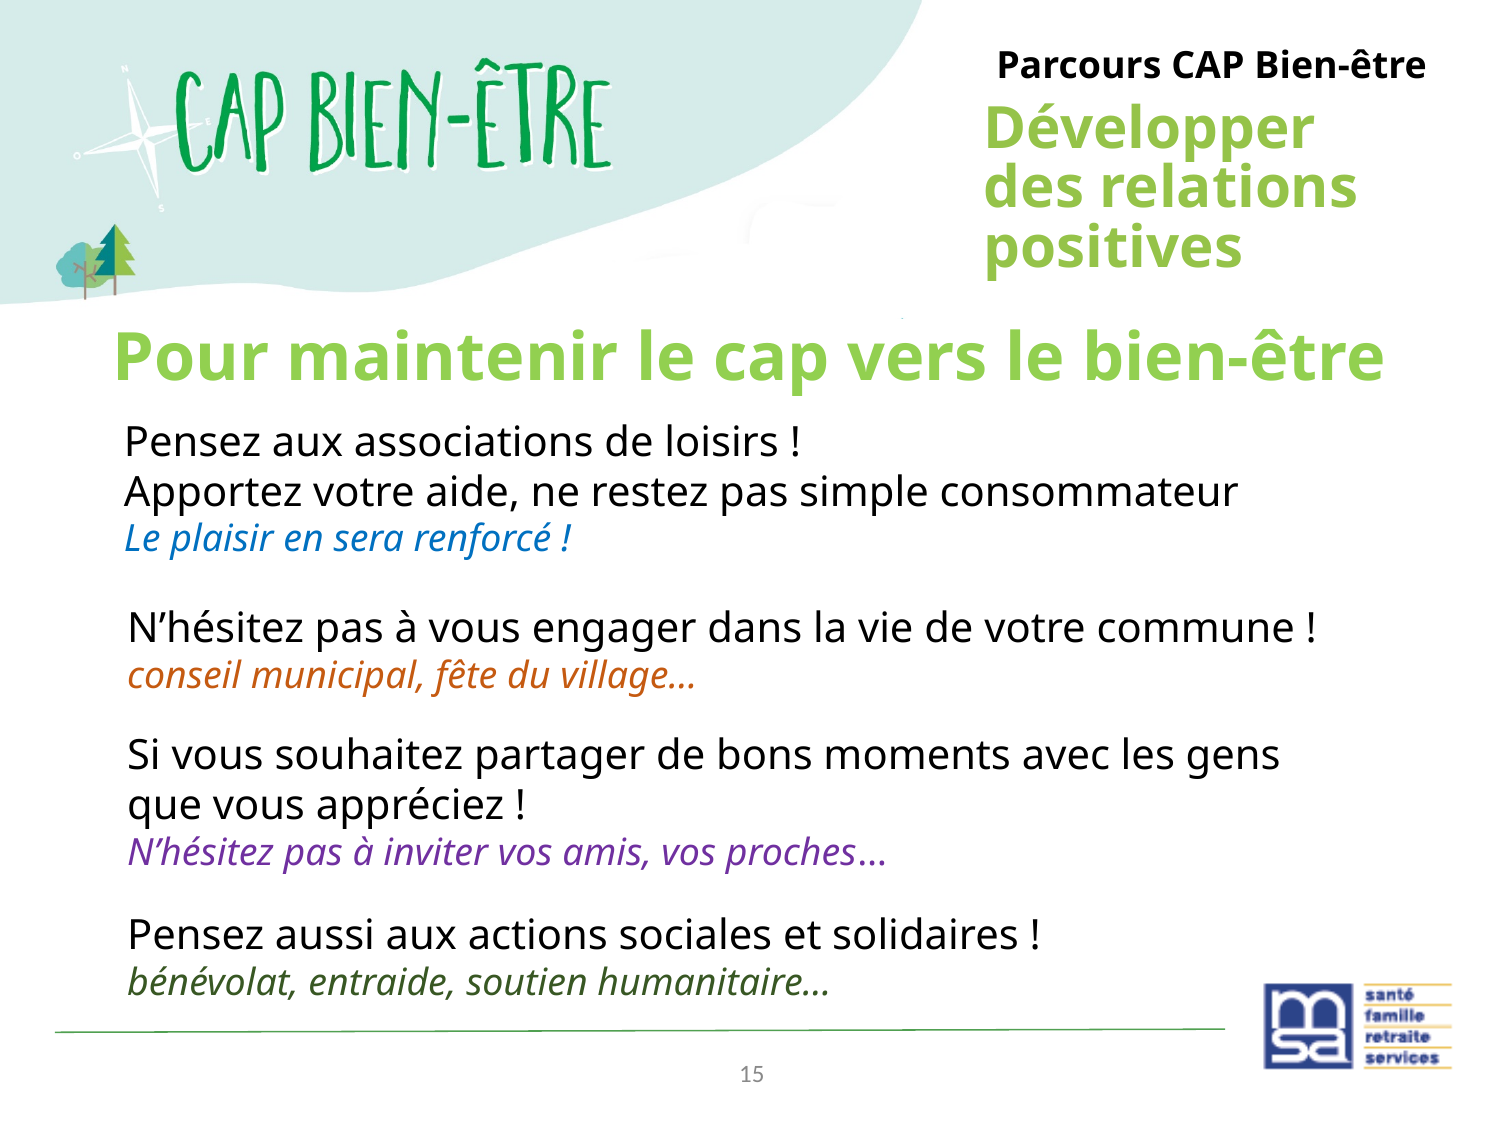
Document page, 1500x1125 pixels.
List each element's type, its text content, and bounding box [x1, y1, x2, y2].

text_box Si vous souhaitez partager de bons moments avec les gens que vous appréciez ! N’hésitez pas à inviter vos amis, vos proches… [112, 720, 1500, 881]
slide_number – 15 [560, 1027, 1245, 1042]
text_box 15 [54, 1042, 1245, 1103]
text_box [54, 1028, 1226, 1033]
text_box Pour maintenir le cap vers le bien-être [0, 311, 1500, 409]
picture [1250, 929, 1476, 1125]
text_box Pensez aussi aux actions sociales et solidaires ! bénévolat, entraide, soutien humanitaire… [112, 900, 1500, 1029]
text_box Pensez aux associations de loisirs ! Apportez votre aide, ne restez pas simple consommateur Le plaisir en sera renforcé ! [123, 414, 1500, 575]
text_box Développer des relations positives [945, 108, 1416, 272]
text_box N’hésitez pas à vous engager dans la vie de votre commune ! conseil municipal, fête du village… [112, 593, 1500, 717]
text_box Parcours CAP Bien-être [968, 34, 1455, 94]
picture [0, 0, 941, 320]
